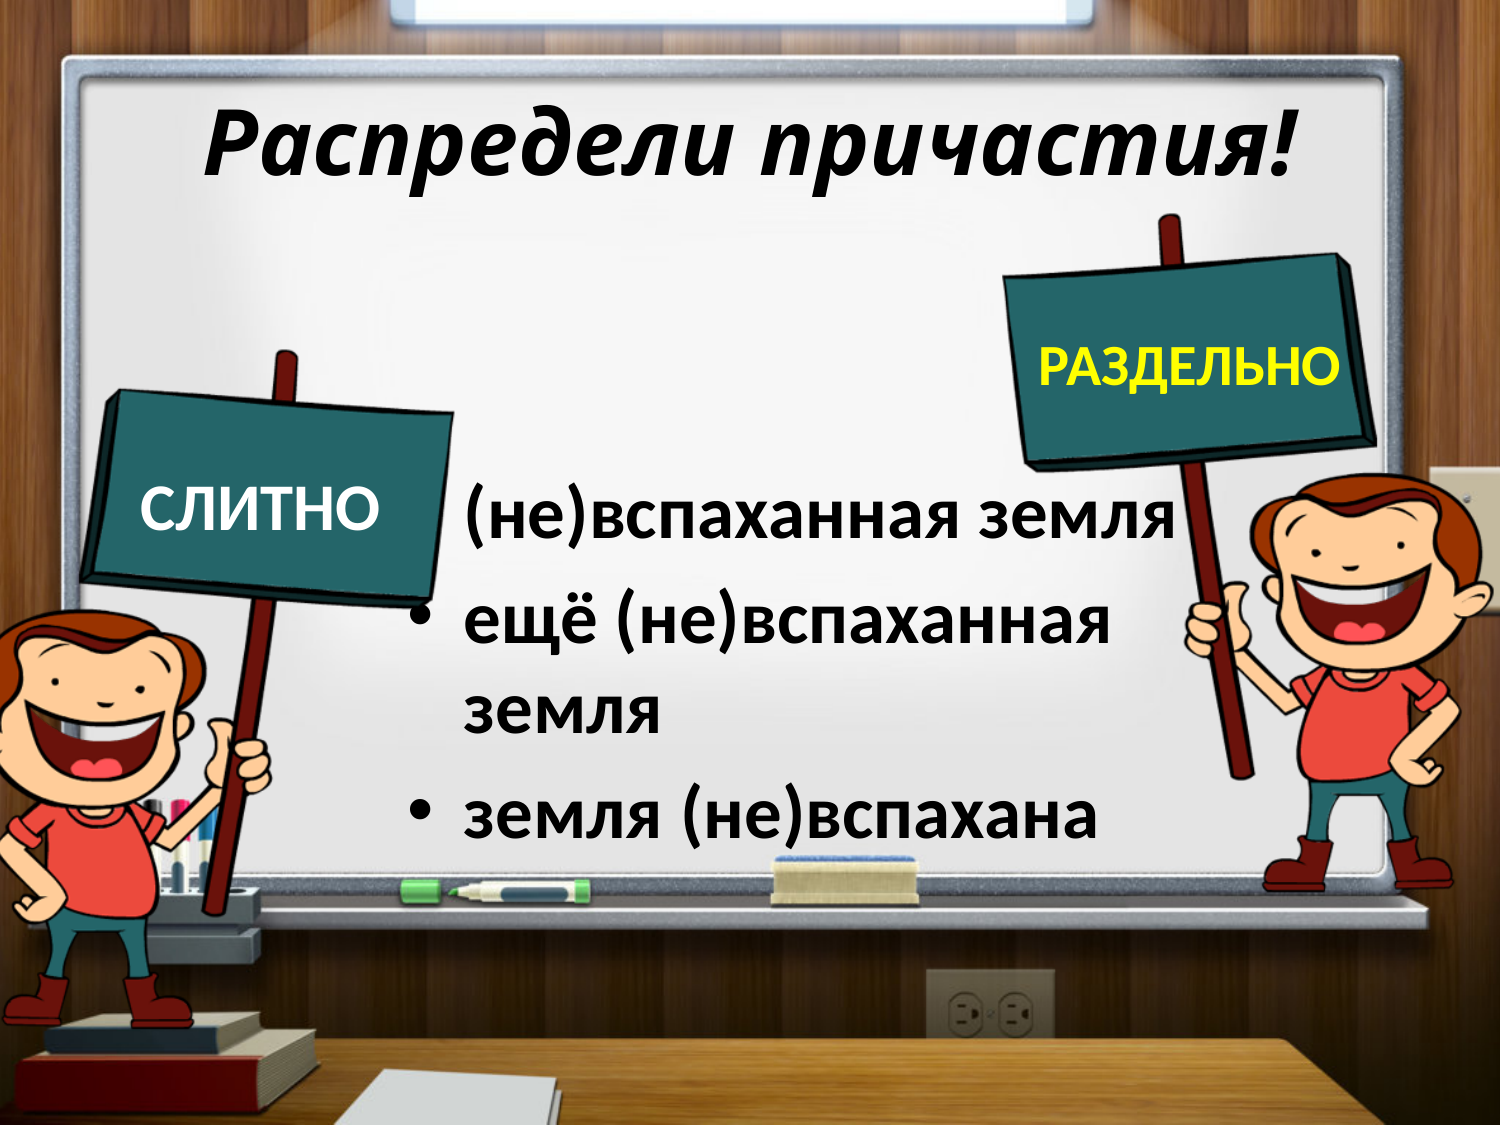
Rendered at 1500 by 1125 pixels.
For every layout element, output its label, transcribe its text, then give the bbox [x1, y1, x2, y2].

picture [0, 0, 1500, 1125]
title Распредели причастия! [75, 45, 1425, 233]
list (не)вспаханная земля ещё (не)вспаханная земля земля (не)вспахана [594, 456, 862, 859]
